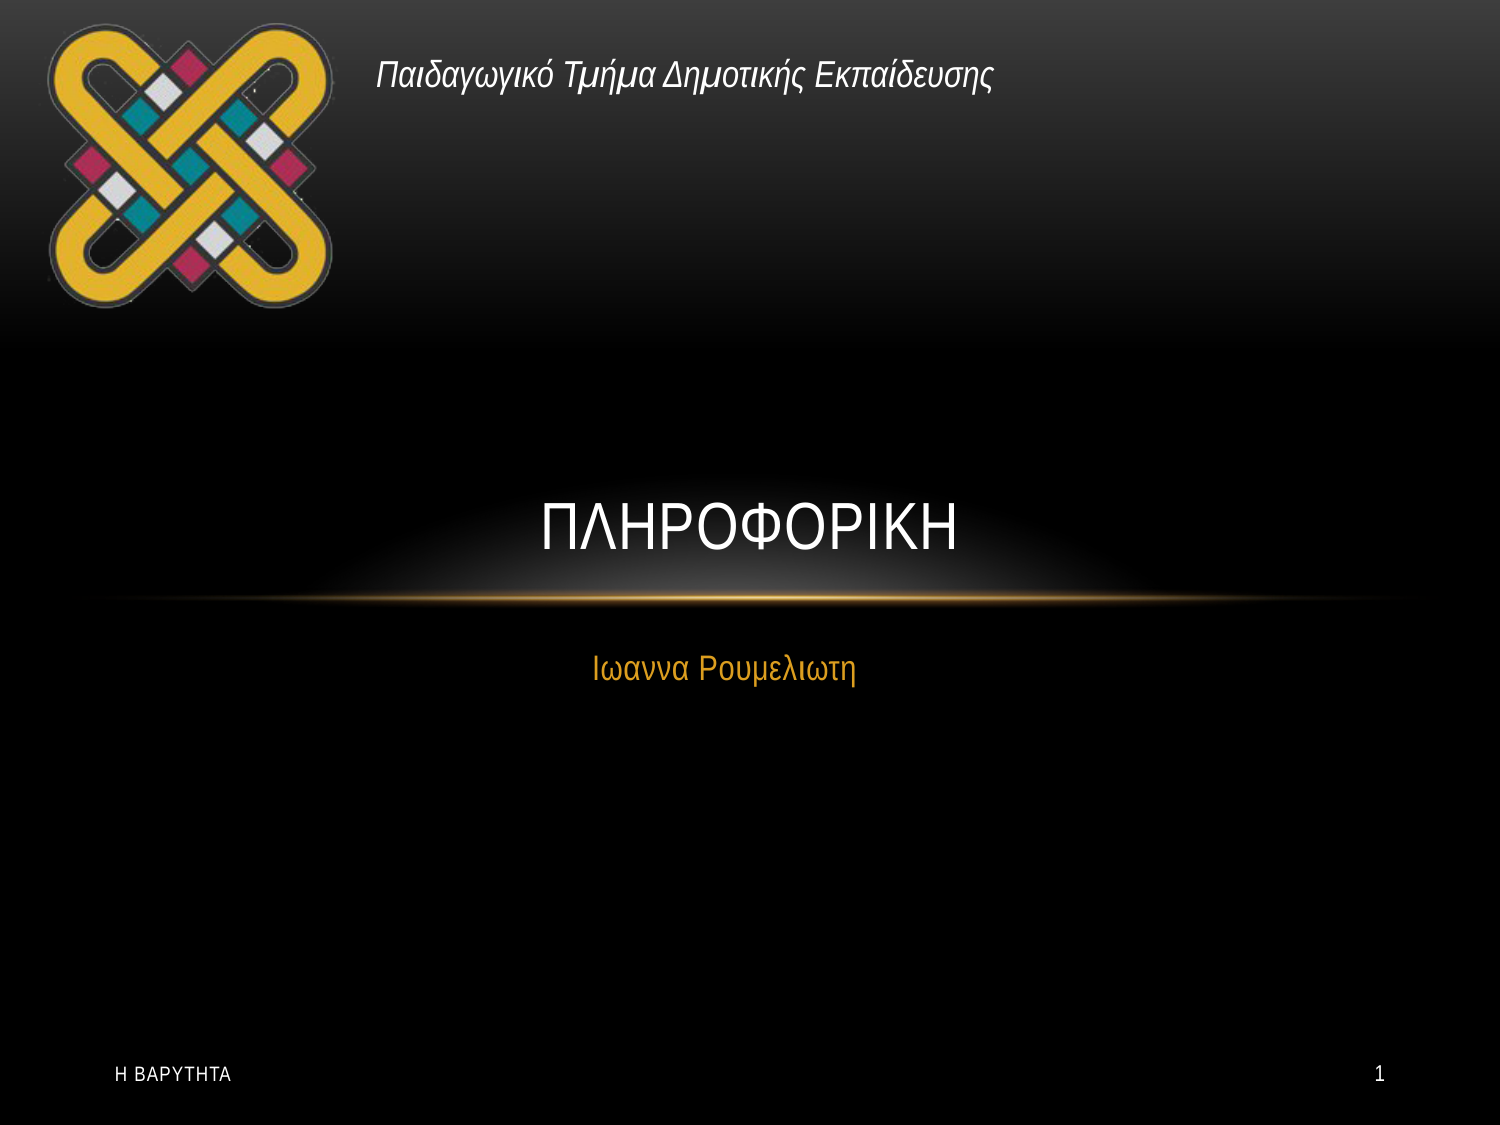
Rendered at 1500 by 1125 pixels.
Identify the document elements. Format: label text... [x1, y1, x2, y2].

picture [0, 0, 1500, 750]
footer Η ΒΑΡΥΤΗΤΑ [99, 1042, 575, 1103]
slide_number 1 [1237, 1042, 1400, 1103]
title Πληροφορικη [112, 329, 1388, 571]
subtitle Ιωαννα Ρουμελιωτη [200, 637, 1250, 925]
text_box Παιδαγωγικό Τμήμα Δημοτικής Εκπαίδευσης [368, 42, 1176, 103]
